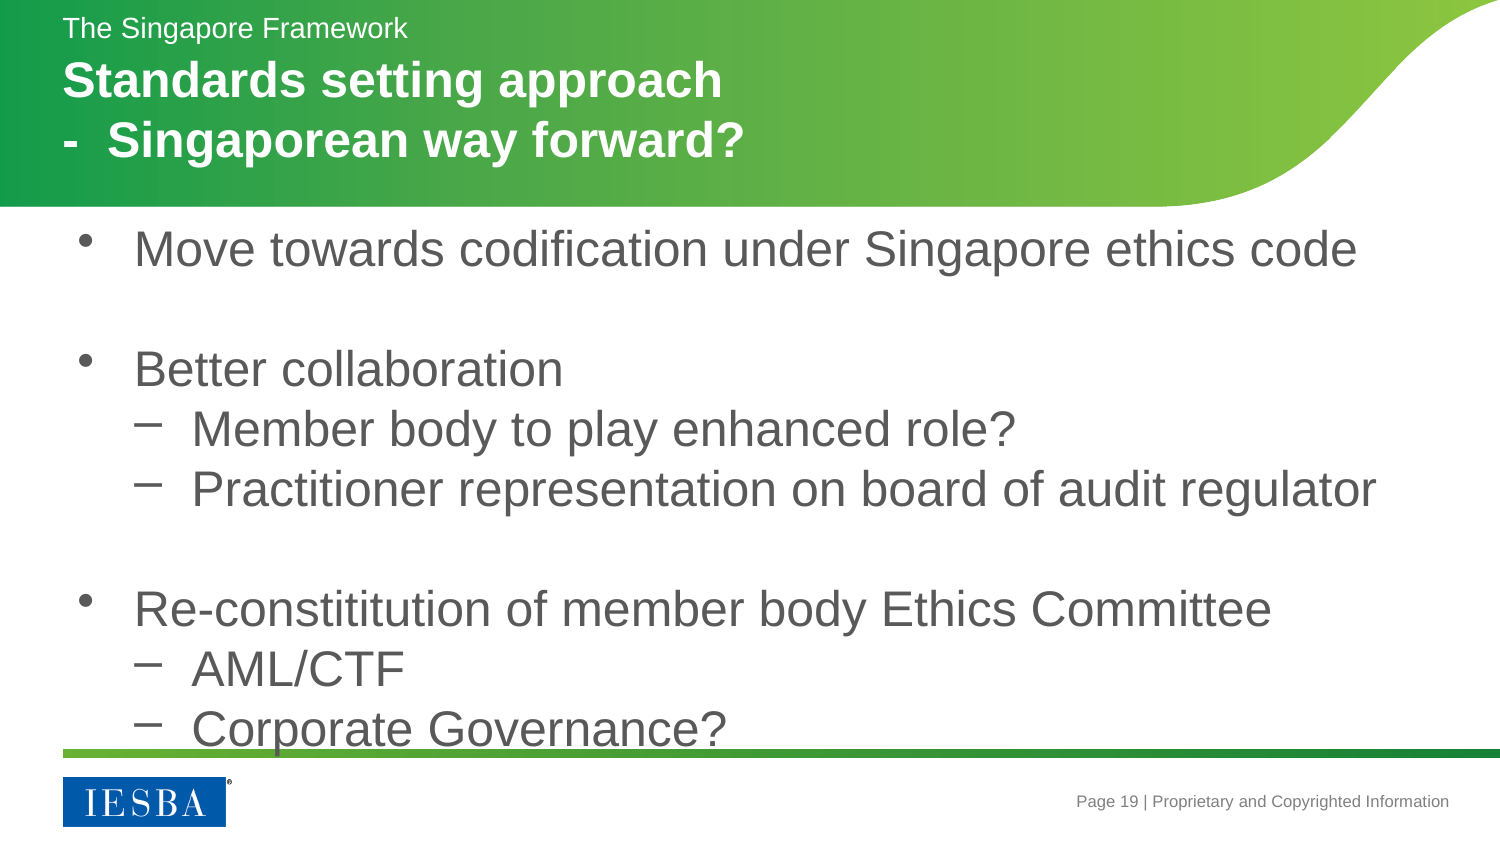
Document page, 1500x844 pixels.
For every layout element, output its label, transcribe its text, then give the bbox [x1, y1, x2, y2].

title Standards setting approach - Singaporean way forward? [62, 75, 1300, 141]
list Move towards codification under Singapore ethics code Better collaboration Member body to play enhanced role? Practitioner representation on board of audit regulator Re-constititution of member body Ethics Committee AML/CTF Corporate Governance? [62, 209, 1450, 712]
subtitle The Singapore Framework [62, 9, 500, 38]
picture [63, 777, 232, 827]
picture [0, 0, 1500, 207]
